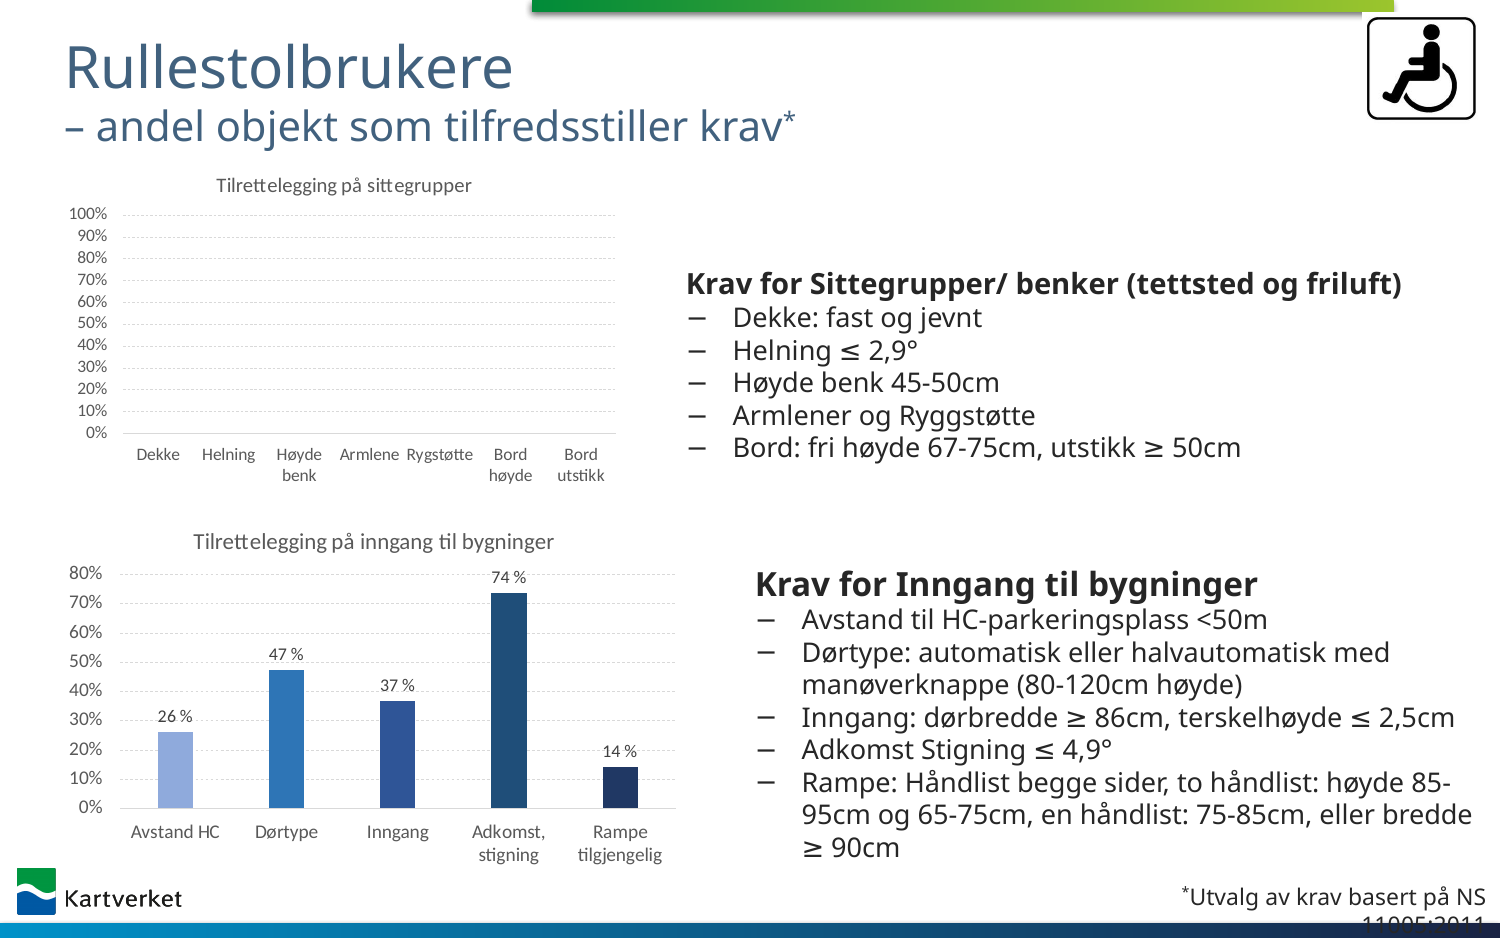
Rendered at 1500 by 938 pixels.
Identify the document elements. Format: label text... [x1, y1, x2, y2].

text_box *Utvalg av krav basert på NS 11005:2011 [1068, 873, 1500, 938]
text_box Rullestolbrukere – andel objekt som tilfredsstiller krav* [49, 25, 1431, 158]
picture [1362, 12, 1481, 126]
text_box Krav for Inngang til bygninger Avstand til HC-parkeringsplass <50m Dørtype: automatisk eller halvautomatisk med manøverknappe (80-120cm høyde) Inngang: dørbredde ≥ 86cm, terskelhøyde ≤ 2,5cm Adkomst Stigning ≤ 4,9° Rampe: Håndlist begge sider, to håndlist: høyde 85-95cm og 65-75cm, en håndlist: 75-85cm, eller bredde ≥ 90cm [740, 555, 1491, 870]
picture [62, 166, 626, 492]
picture [62, 520, 687, 874]
text_box Krav for Sittegrupper/ benker (tettsted og friluft) Dekke: fast og jevnt Helning ≤ 2,9° Høyde benk 45-50cm Armlener og Ryggstøtte Bord: fri høyde 67-75cm, utstikk ≥ 50cm [670, 258, 1418, 471]
